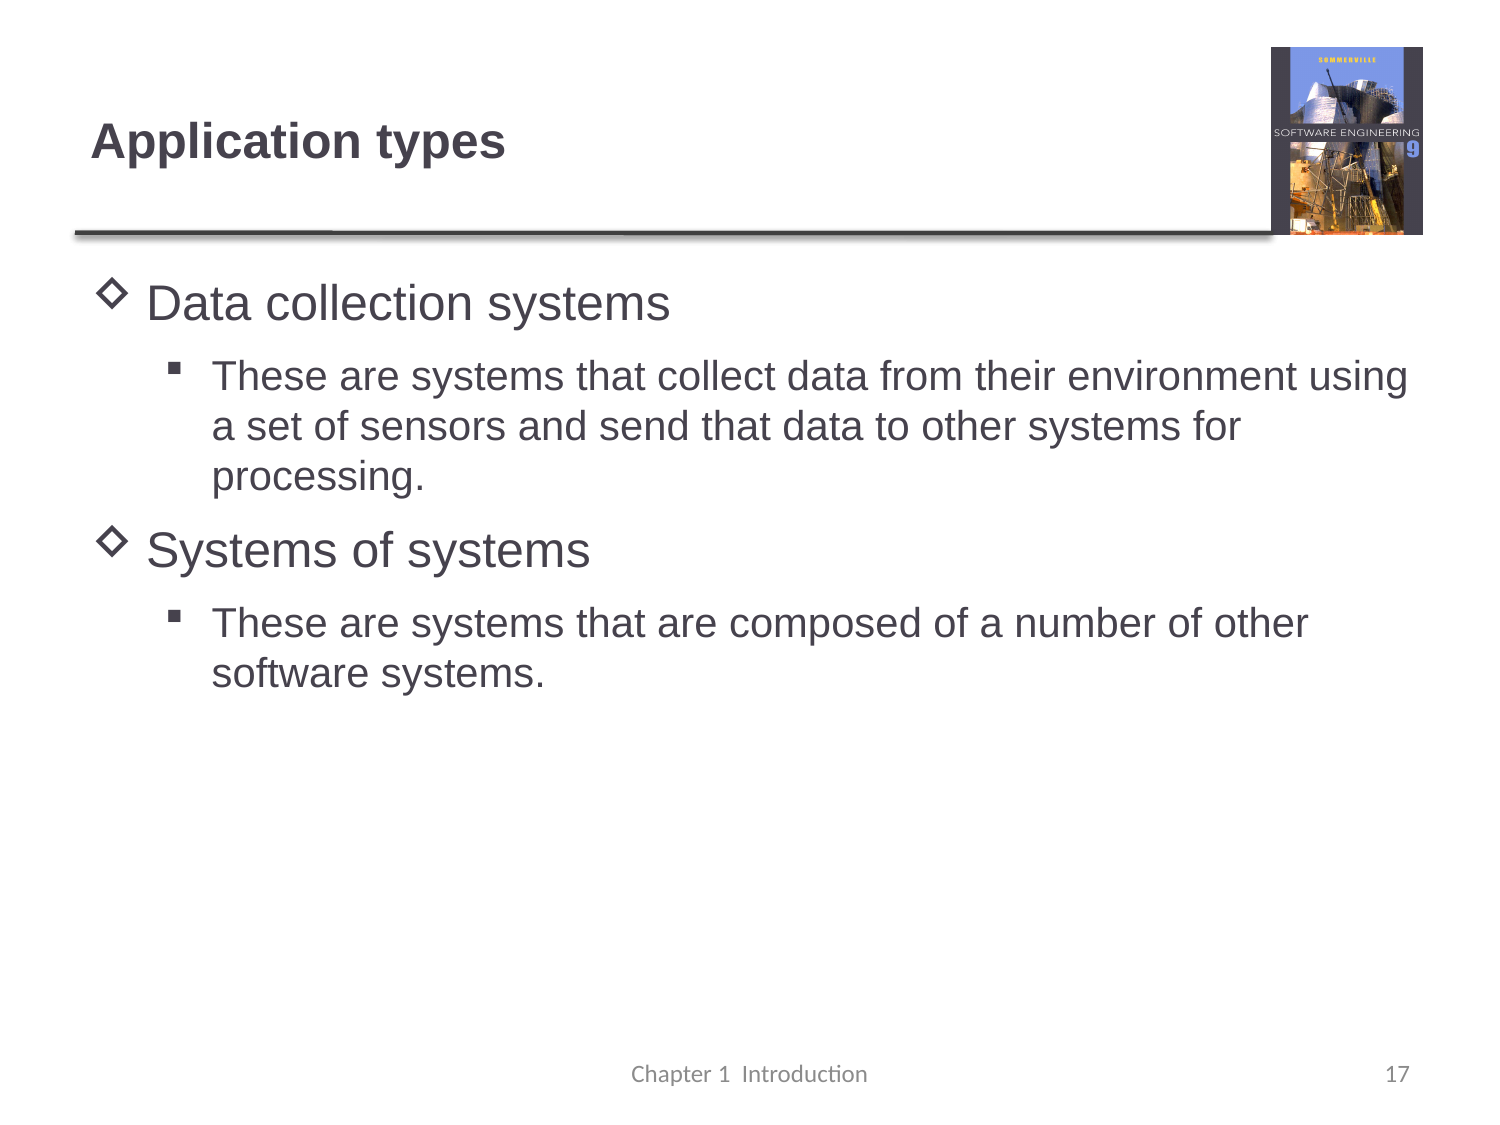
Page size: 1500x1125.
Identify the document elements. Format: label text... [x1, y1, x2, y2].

title Application types [74, 44, 1272, 233]
footer Chapter 1 Introduction [512, 1042, 988, 1103]
list Data collection systems These are systems that collect data from their environment using a set of sensors and send that data to other systems for processing. Systems of systems These are systems that are composed of a number of other software systems. [75, 262, 1425, 1005]
picture [1272, 47, 1423, 235]
slide_number 17 [1074, 1042, 1425, 1103]
